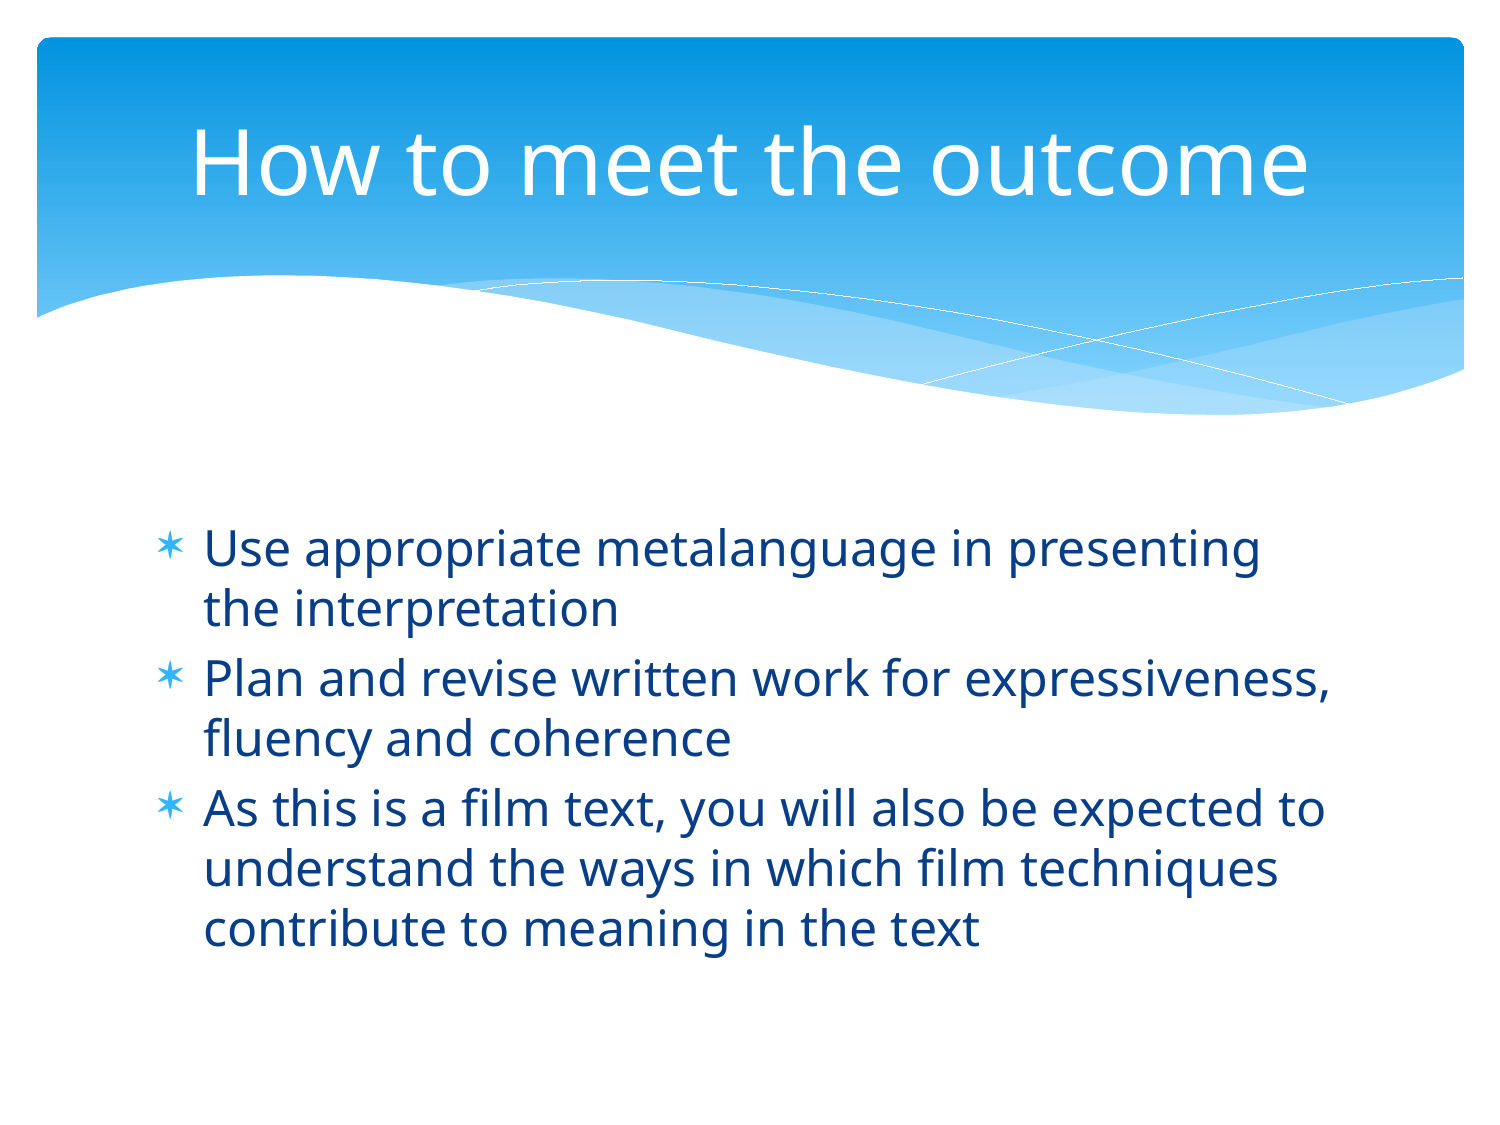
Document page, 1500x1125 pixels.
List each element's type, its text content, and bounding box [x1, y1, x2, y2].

list Use appropriate metalanguage in presenting the interpretation Plan and revise written work for expressiveness, fluency and coherence As this is a film text, you will also be expected to understand the ways in which film techniques contribute to meaning in the text [143, 438, 1359, 1005]
title How to meet the outcome [75, 55, 1425, 261]
